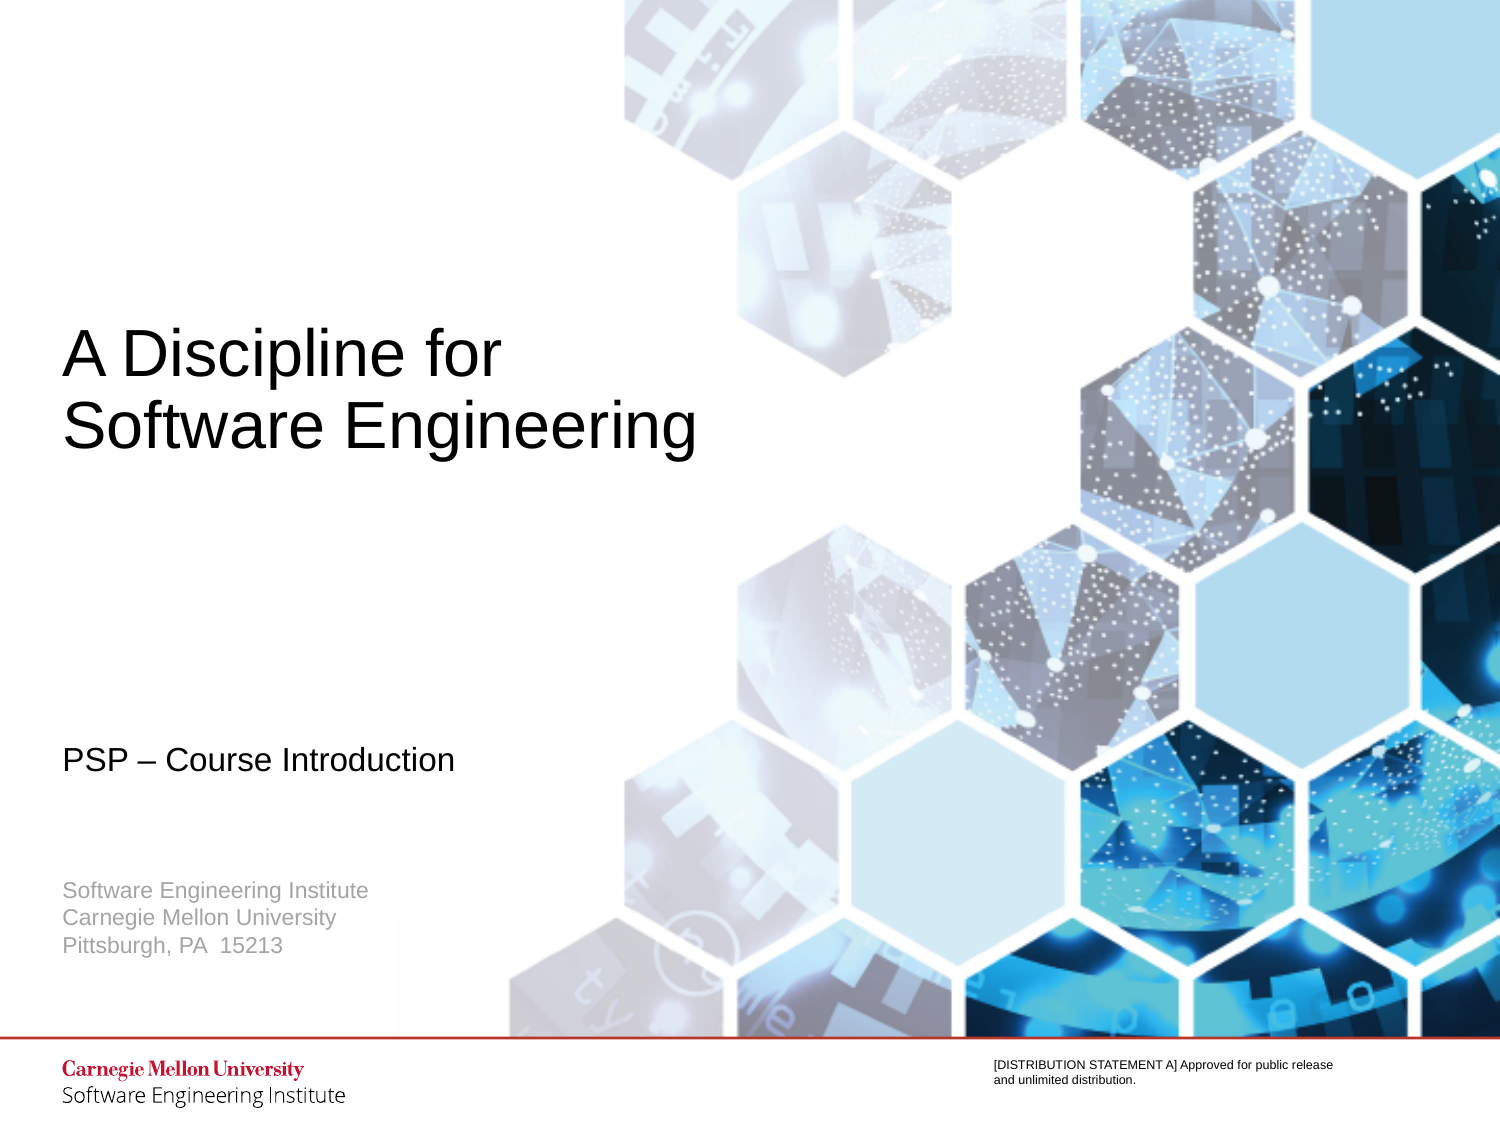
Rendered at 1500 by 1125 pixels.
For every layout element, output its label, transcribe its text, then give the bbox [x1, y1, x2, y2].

subtitle PSP – Course Introduction [62, 737, 849, 857]
picture [0, 0, 1500, 1036]
title A Discipline for Software Engineering [62, 318, 967, 721]
